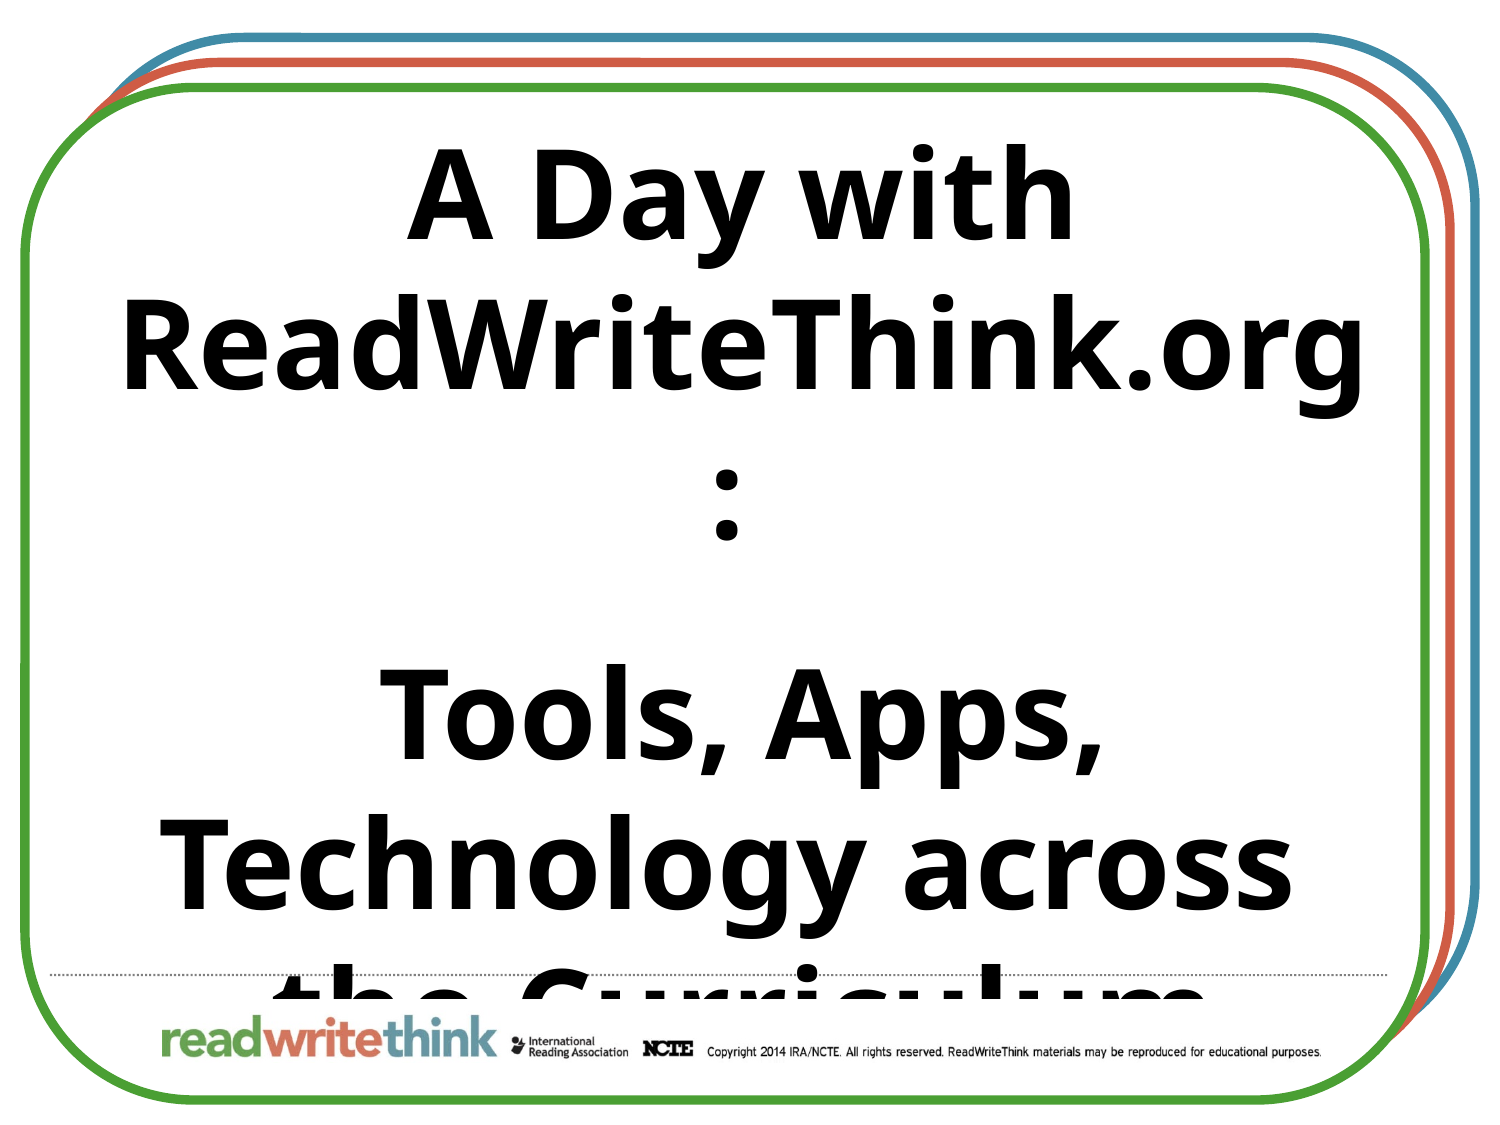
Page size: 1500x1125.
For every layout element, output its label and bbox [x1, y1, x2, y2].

text_box [24, 37, 1476, 1101]
picture [162, 999, 1322, 1063]
